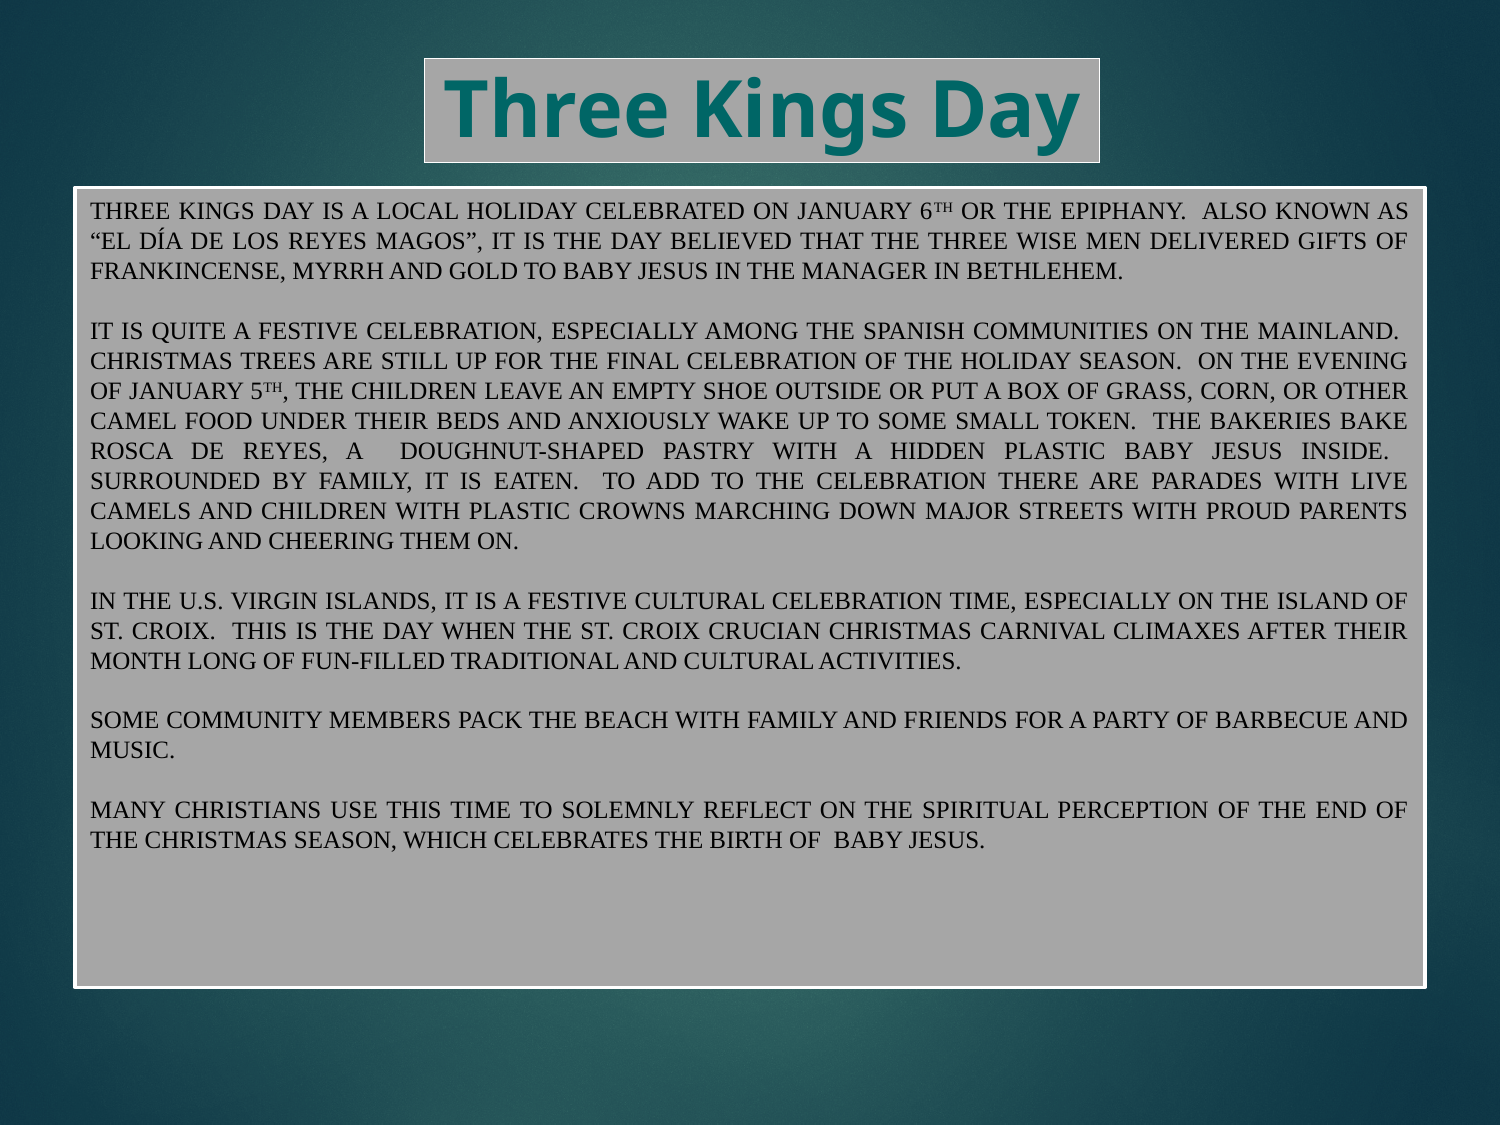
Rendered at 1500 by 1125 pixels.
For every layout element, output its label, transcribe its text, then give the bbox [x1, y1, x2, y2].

text_box Three Kings Day [424, 58, 1100, 163]
subtitle Three Kings Day is a local holiday celebrated on January 6th or the Epiphany. Also known as “El Día de los Reyes Magos”, it is the day believed that The Three Wise Men delivered gifts of frankincense, myrrh and gold to Baby Jesus in the manager in Bethlehem. It is quite a festive celebration, especially among the Spanish communities on the mainland. Christmas trees are still up for the final celebration of the holiday season. On the evening of January 5th, the children leave an empty shoe outside or put a box of grass, corn, or other camel food under their beds and anxiously wake up to some small token. The bakeries bake Rosca de Reyes, a doughnut-shaped pastry with a hidden plastic Baby Jesus inside. Surrounded by family, it is eaten. To add to the celebration there are parades with live camels and children with plastic crowns marching down major streets with proud parents looking and cheering them on. In the U.S. Virgin Islands, it is a festive cultural celebration time, especially on the island of St. Croix. This is the day when the St. Croix Crucian Christmas Carnival climaxes after their month long of fun-filled traditional and cultural activities. Some community members pack the beach with family and friends for a party of barbecue and music. Many Christians use this time to solemnly reflect on the spiritual perception of the end of the Christmas Season, which celebrates the birth of Baby Jesus. [73, 186, 1427, 989]
